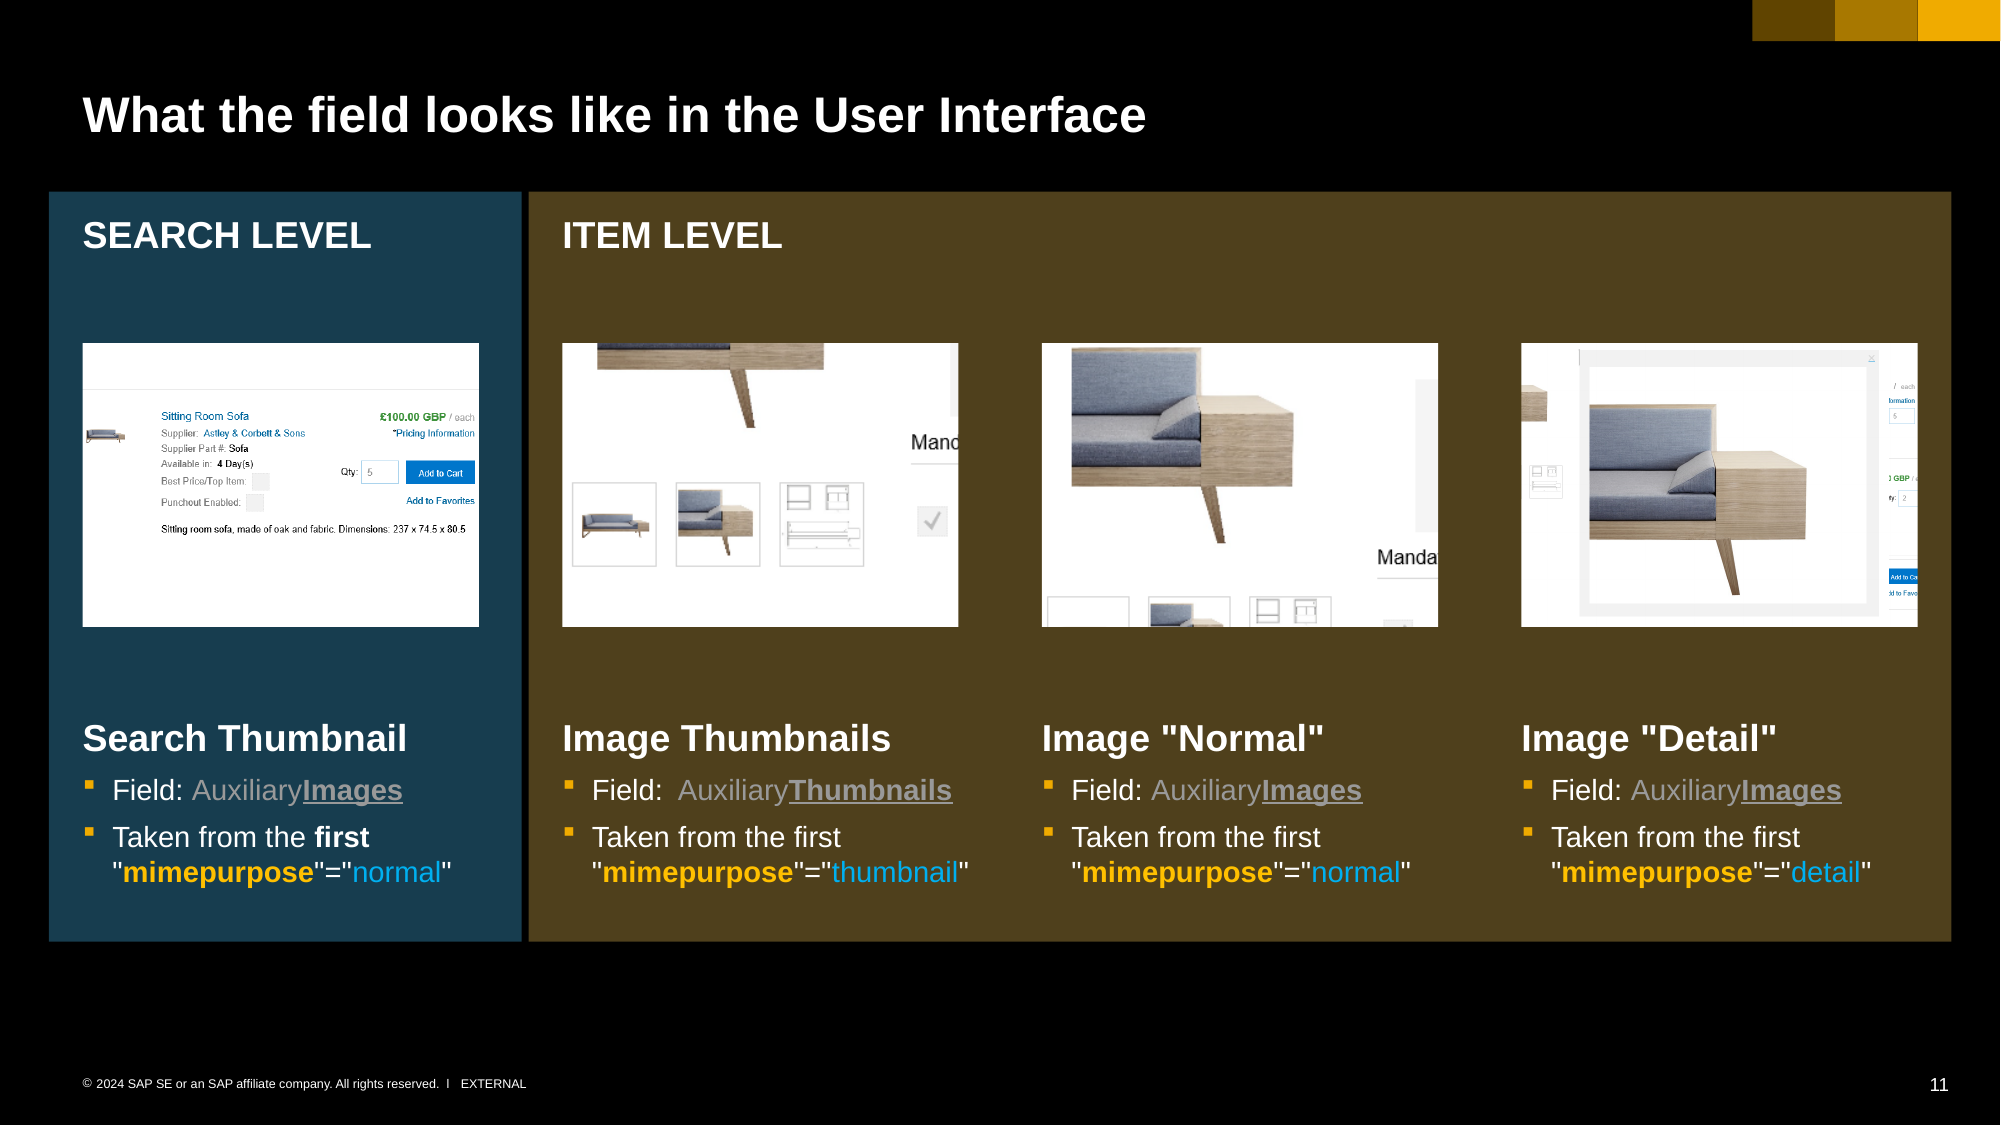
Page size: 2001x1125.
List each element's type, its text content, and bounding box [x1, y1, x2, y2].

text_box [528, 191, 1952, 942]
list Image Thumbnails Field: AuxiliaryThumbnails Taken from the first "mimepurpose"="thumbnail" [562, 713, 973, 934]
list Image "Normal" Field: AuxiliaryImages Taken from the first "mimepurpose"="normal" [1041, 713, 1439, 934]
picture [561, 342, 959, 627]
text_box ITEM LEVEL [562, 211, 917, 257]
picture [82, 342, 480, 627]
picture [1041, 342, 1439, 627]
list Search Thumbnail Field: AuxiliaryImages Taken from the first "mimepurpose"="normal" [82, 713, 479, 934]
text_box [48, 191, 522, 942]
list Image "Detail" Field: AuxiliaryImages Taken from the first "mimepurpose"="detail" [1521, 713, 1918, 934]
text_box SEARCH LEVEL [82, 211, 437, 257]
title What the field looks like in the User Interface [82, 82, 1918, 144]
picture [1521, 342, 1918, 627]
